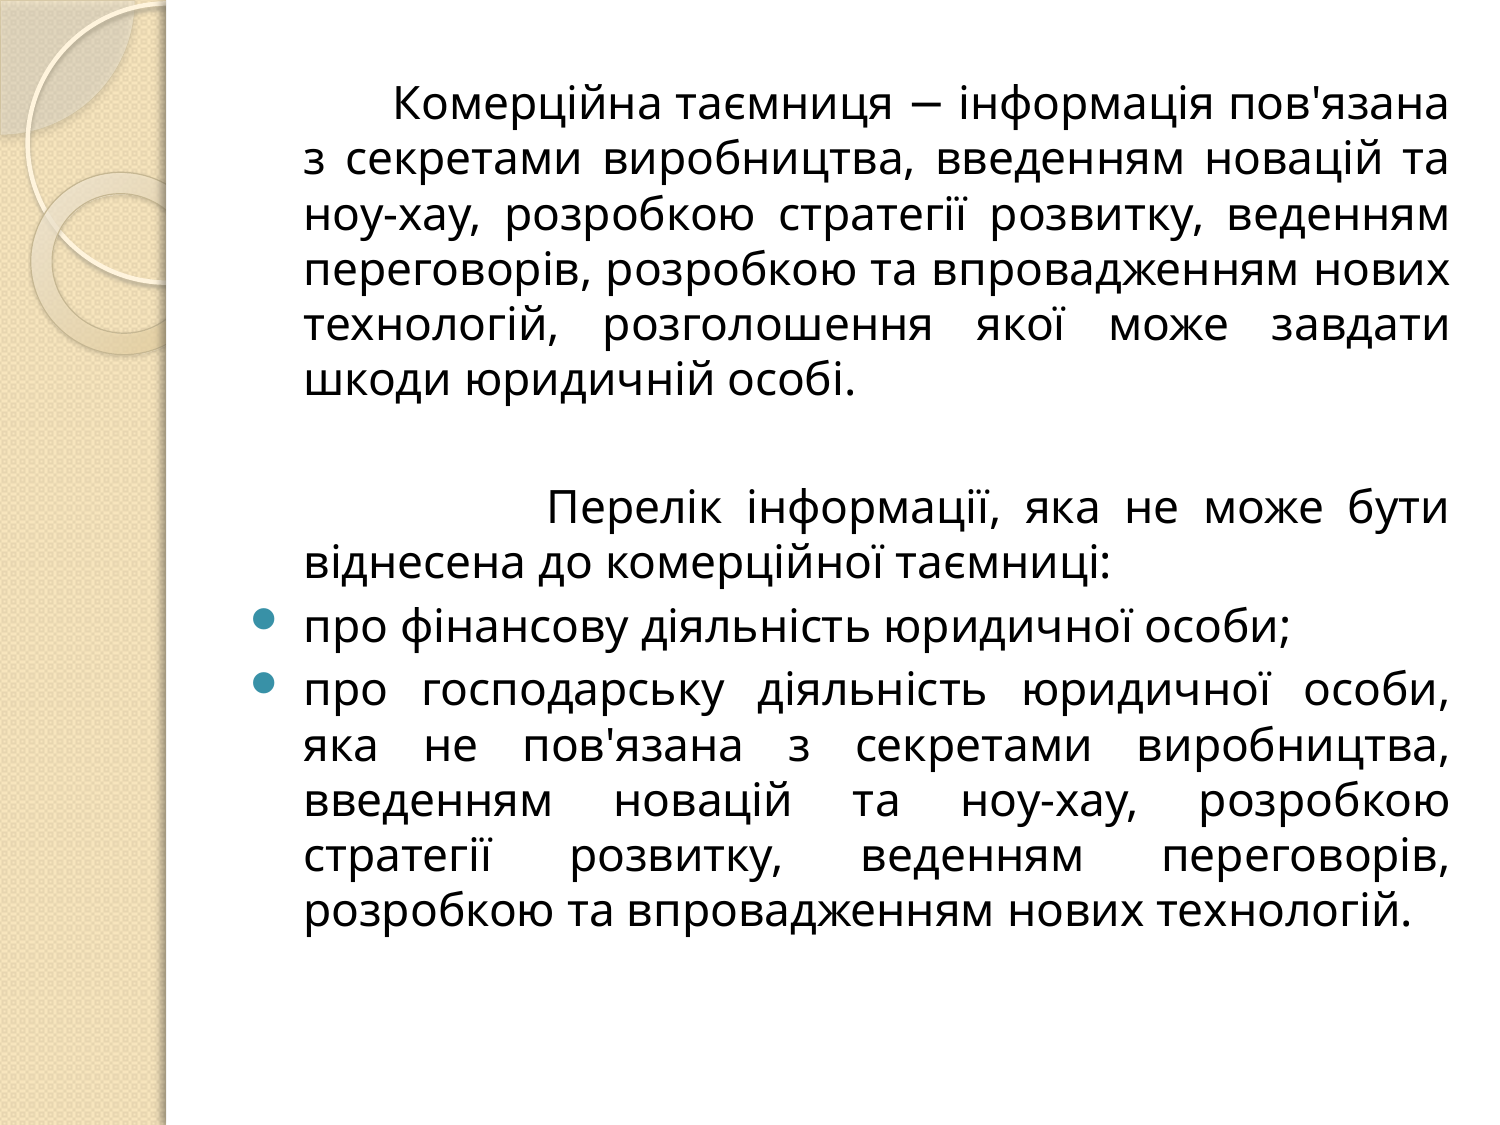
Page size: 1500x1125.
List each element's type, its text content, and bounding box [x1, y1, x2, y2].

list Комерційна таємниця − інформація пов'язана з секретами виробництва, введенням новацій та ноу-хау, розробкою стратегії розвитку, веденням переговорів, розробкою та впровадженням нових технологій, розголошення якої може завдати шкоди юридичній особі. Перелік інформації, яка не може бути віднесена до комерційної таємниці: про фінансову діяльність юридичної особи; про господарську діяльність юридичної особи, яка не пов'язана з секретами виробництва, введенням новацій та ноу-хау, розробкою стратегії розвитку, веденням переговорів, розробкою та впровадженням нових технологій. [235, 66, 1466, 1025]
